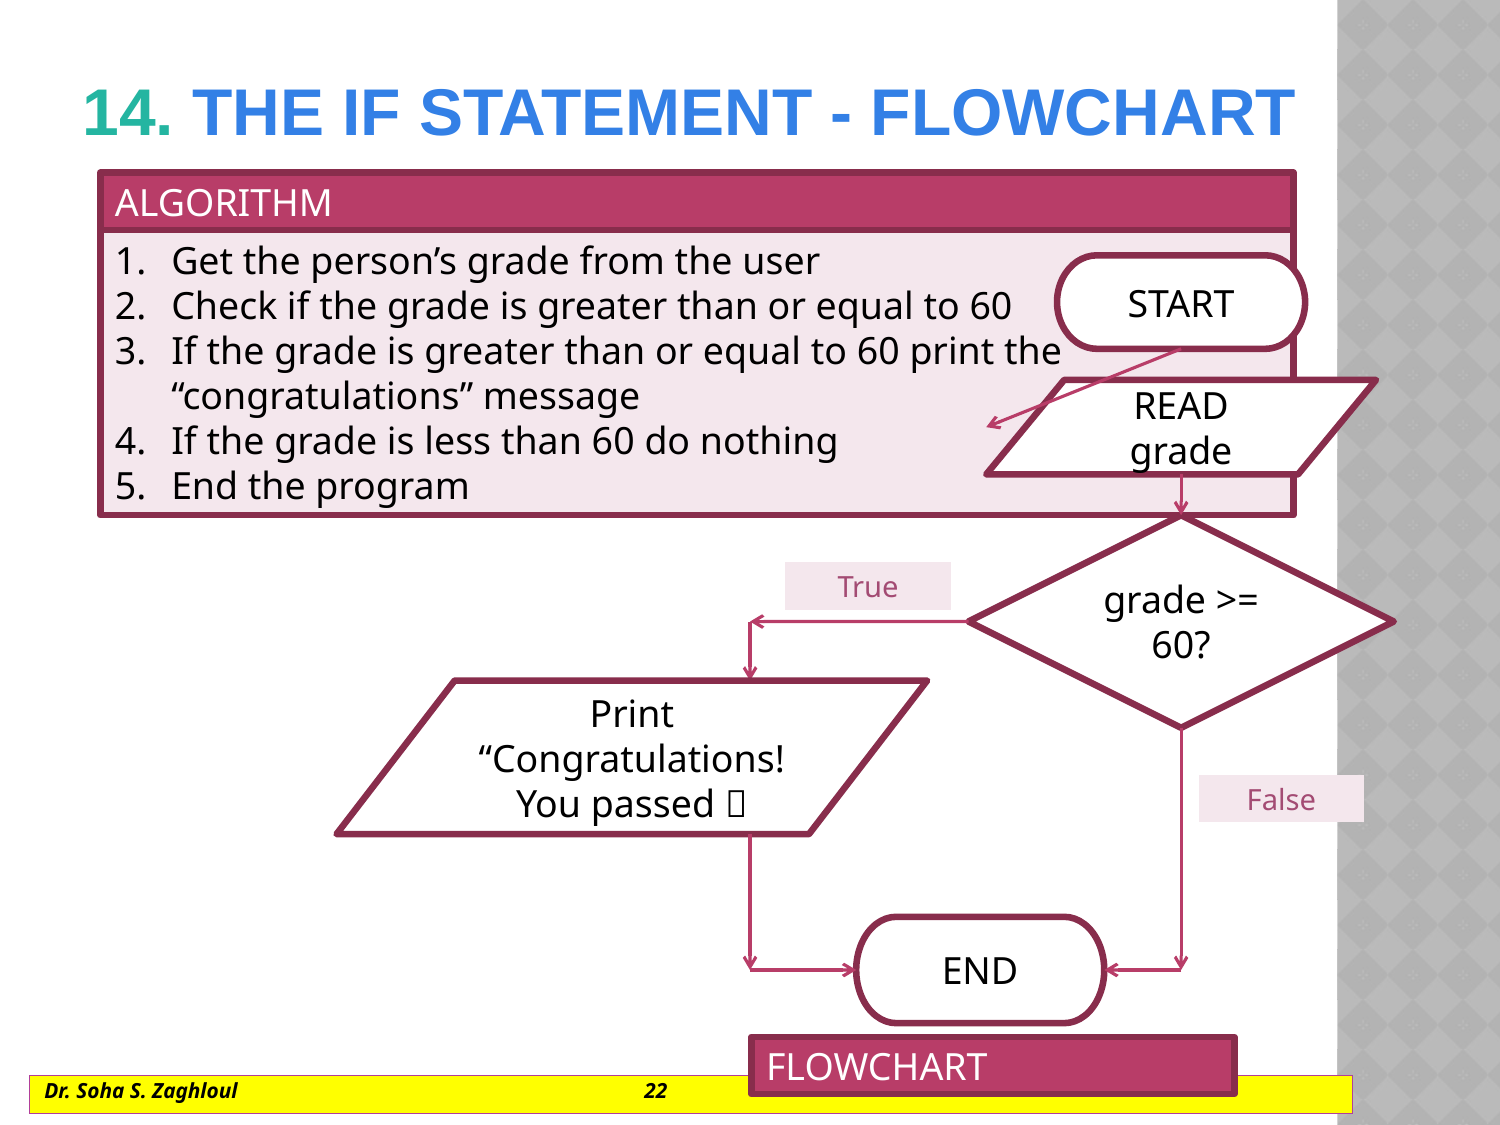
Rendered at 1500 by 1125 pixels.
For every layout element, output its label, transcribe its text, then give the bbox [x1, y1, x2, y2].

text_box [99, 172, 1294, 516]
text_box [336, 254, 1395, 1095]
title 14. The if statement - flowchart [75, 52, 1388, 149]
text_box Dr. Soha S. Zaghloul 22 [29, 1075, 1353, 1114]
